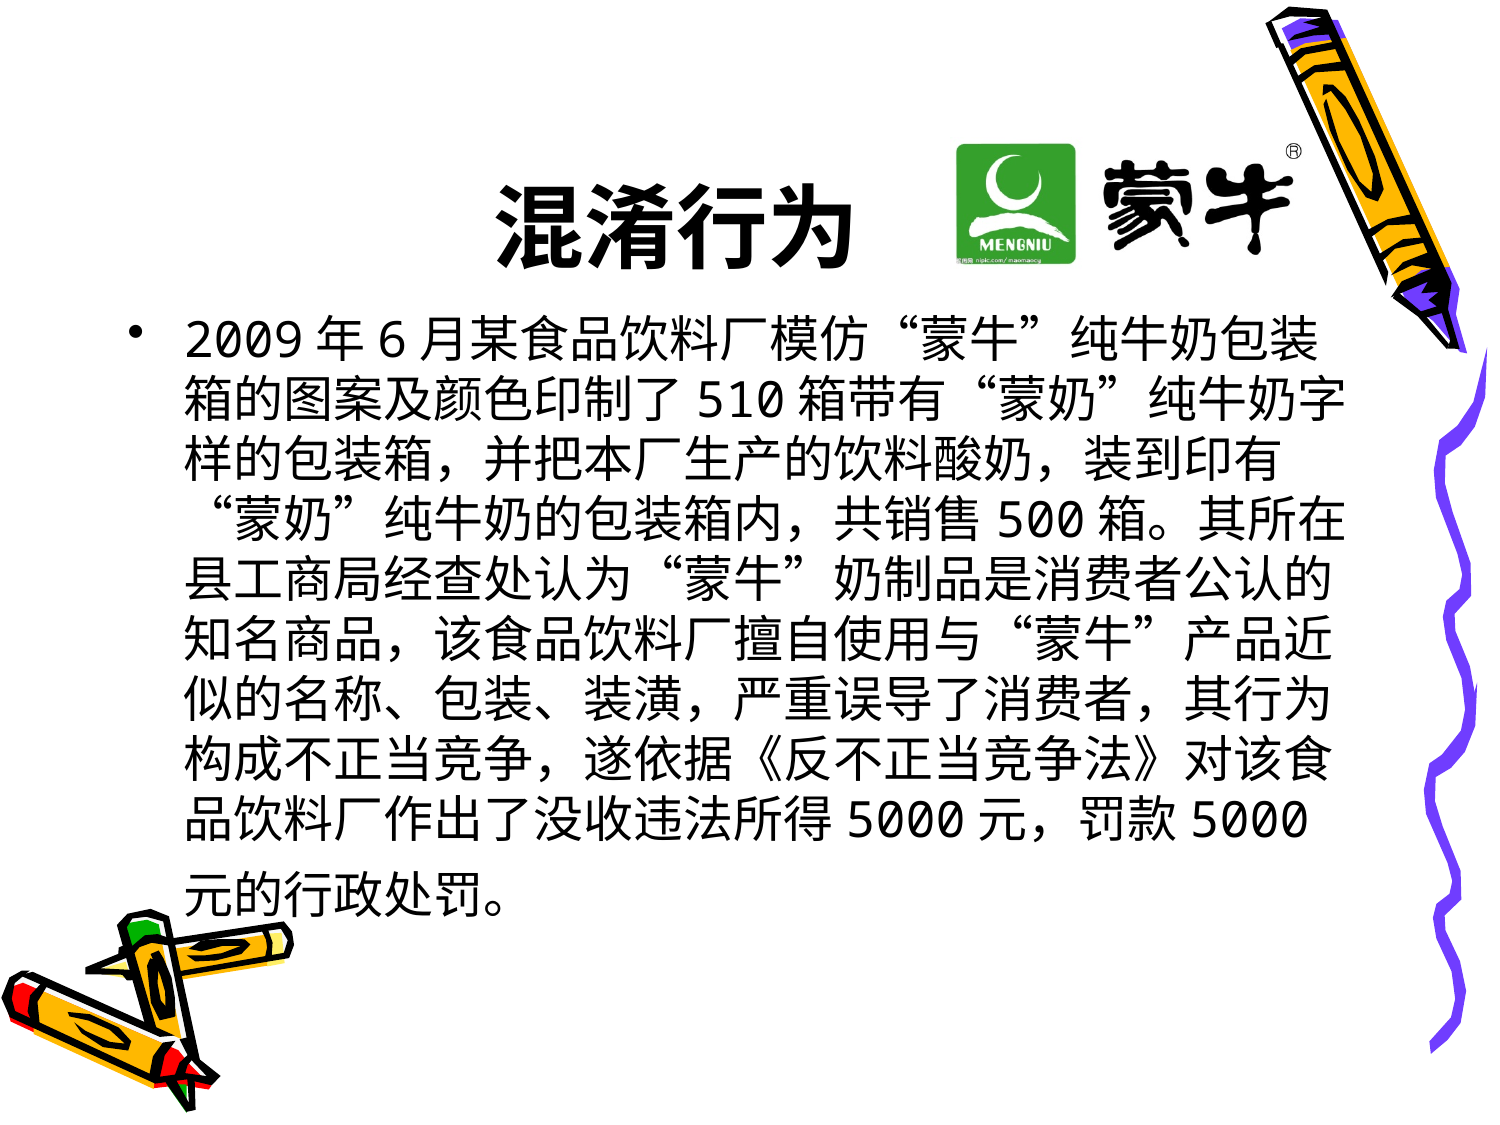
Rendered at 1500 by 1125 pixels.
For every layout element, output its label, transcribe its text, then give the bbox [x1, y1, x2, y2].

title 混淆行为 [112, 24, 1240, 288]
picture [950, 136, 1306, 270]
list 2009年6月某食品饮料厂模仿“蒙牛”纯牛奶包装箱的图案及颜色印制了510箱带有“蒙奶”纯牛奶字样的包装箱，并把本厂生产的饮料酸奶，装到印有“蒙奶”纯牛奶的包装箱内，共销售500箱。其所在县工商局经查处认为“蒙牛”奶制品是消费者公认的知名商品，该食品饮料厂擅自使用与“蒙牛”产品近似的名称、包装、装潢，严重误导了消费者，其行为构成不正当竞争，遂依据《反不正当竞争法》对该食品饮料厂作出了没收违法所得5000元，罚款5000元的行政处罚。 [112, 299, 1376, 988]
